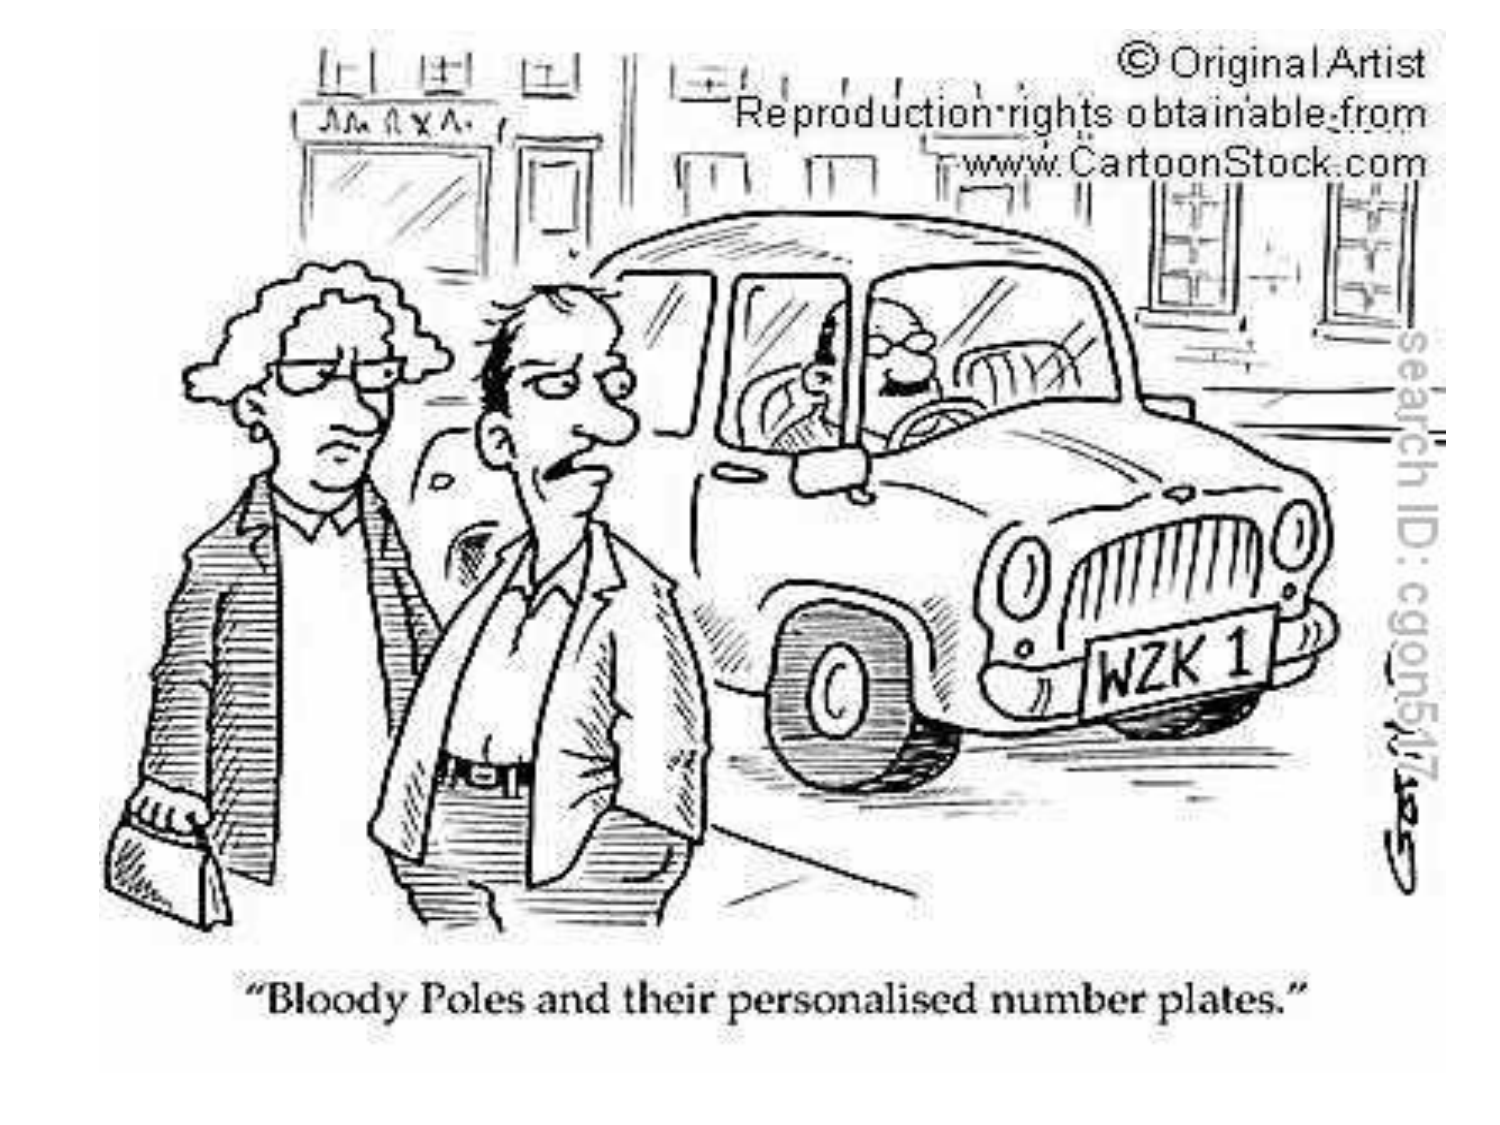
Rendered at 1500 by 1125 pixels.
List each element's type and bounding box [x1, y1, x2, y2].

picture [99, 29, 1447, 1073]
